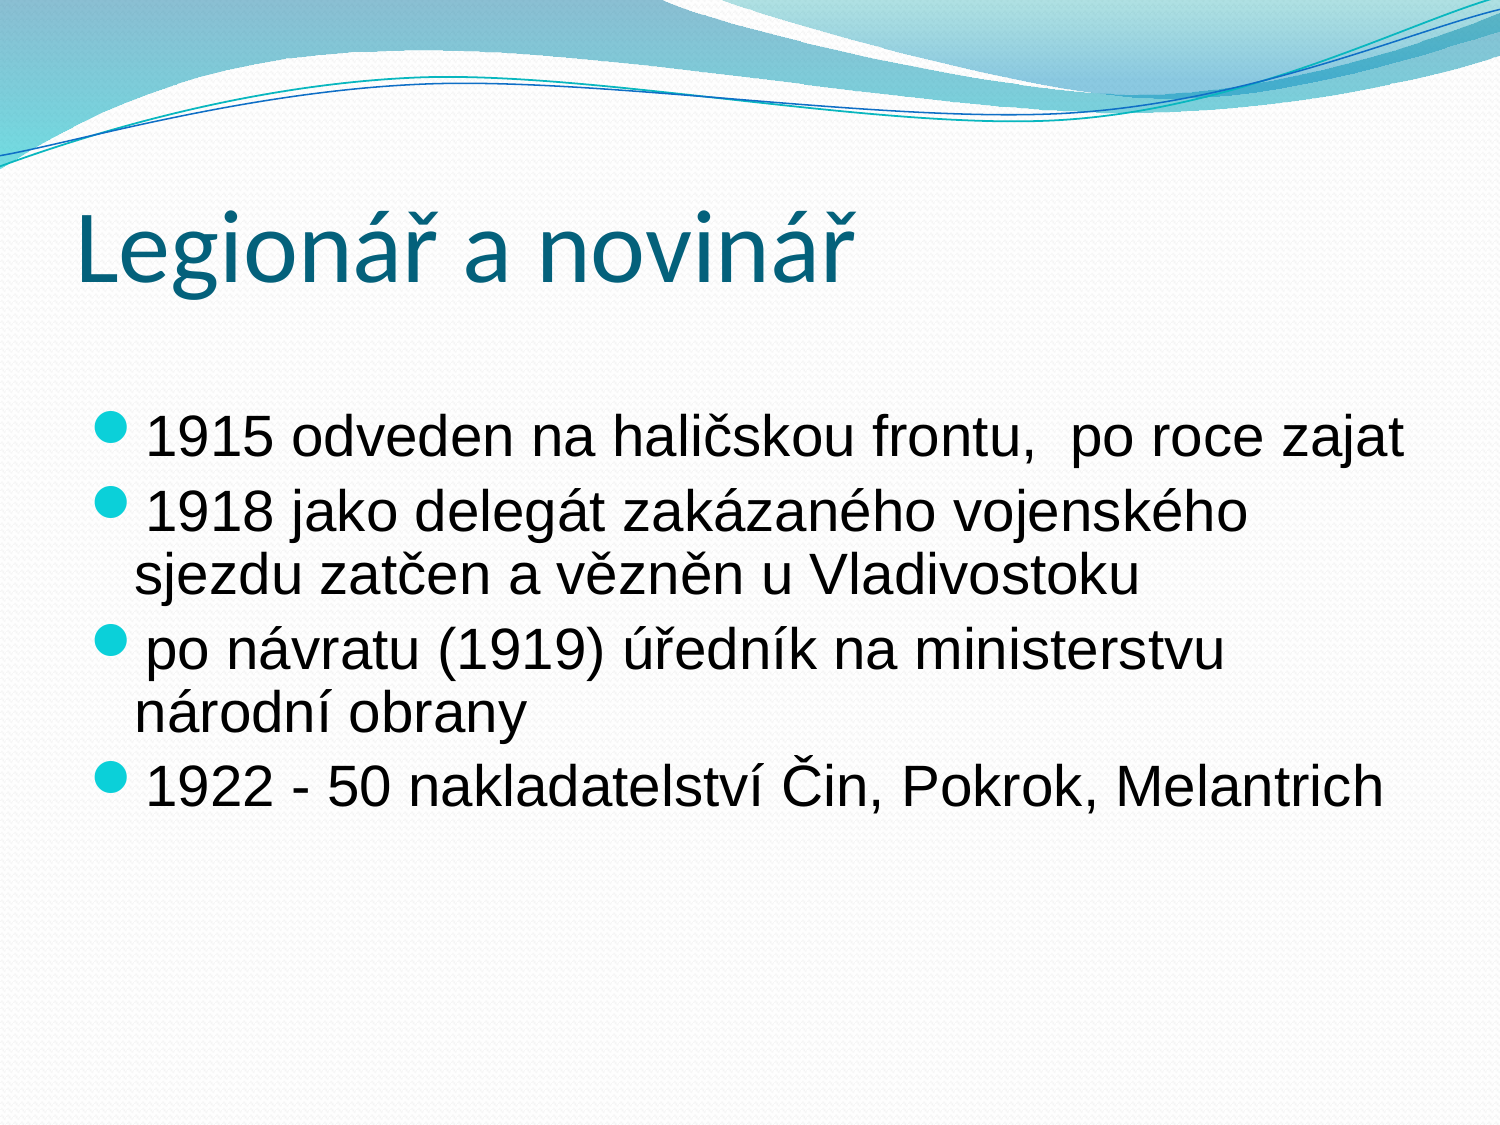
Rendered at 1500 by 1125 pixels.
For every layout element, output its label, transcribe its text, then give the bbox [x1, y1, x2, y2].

list 1915 odveden na haličskou frontu, po roce zajat 1918 jako delegát zakázaného vojenského sjezdu zatčen a vězněn u Vladivostoku po návratu (1919) úředník na ministerstvu národní obrany 1922 - 50 nakladatelství Čin, Pokrok, Melantrich [74, 317, 1426, 1038]
title Legionář a novinář [74, 115, 1426, 304]
